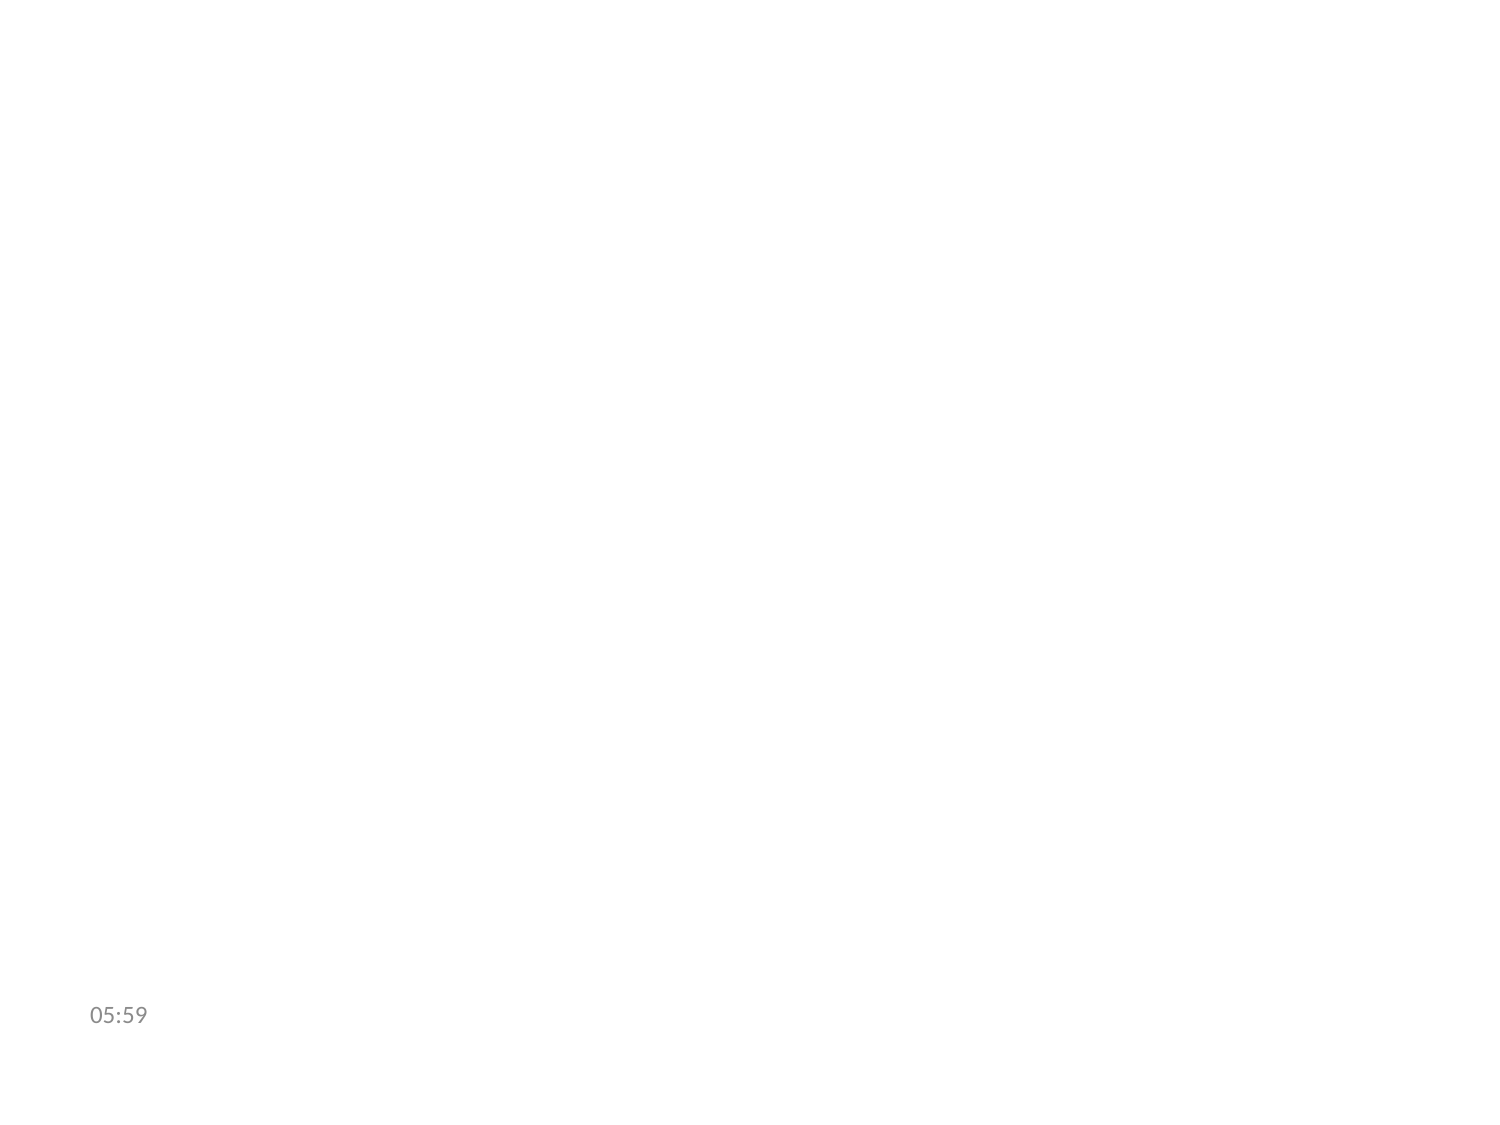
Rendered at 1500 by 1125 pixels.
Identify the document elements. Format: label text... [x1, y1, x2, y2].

text_box 15:35 [75, 983, 425, 1044]
